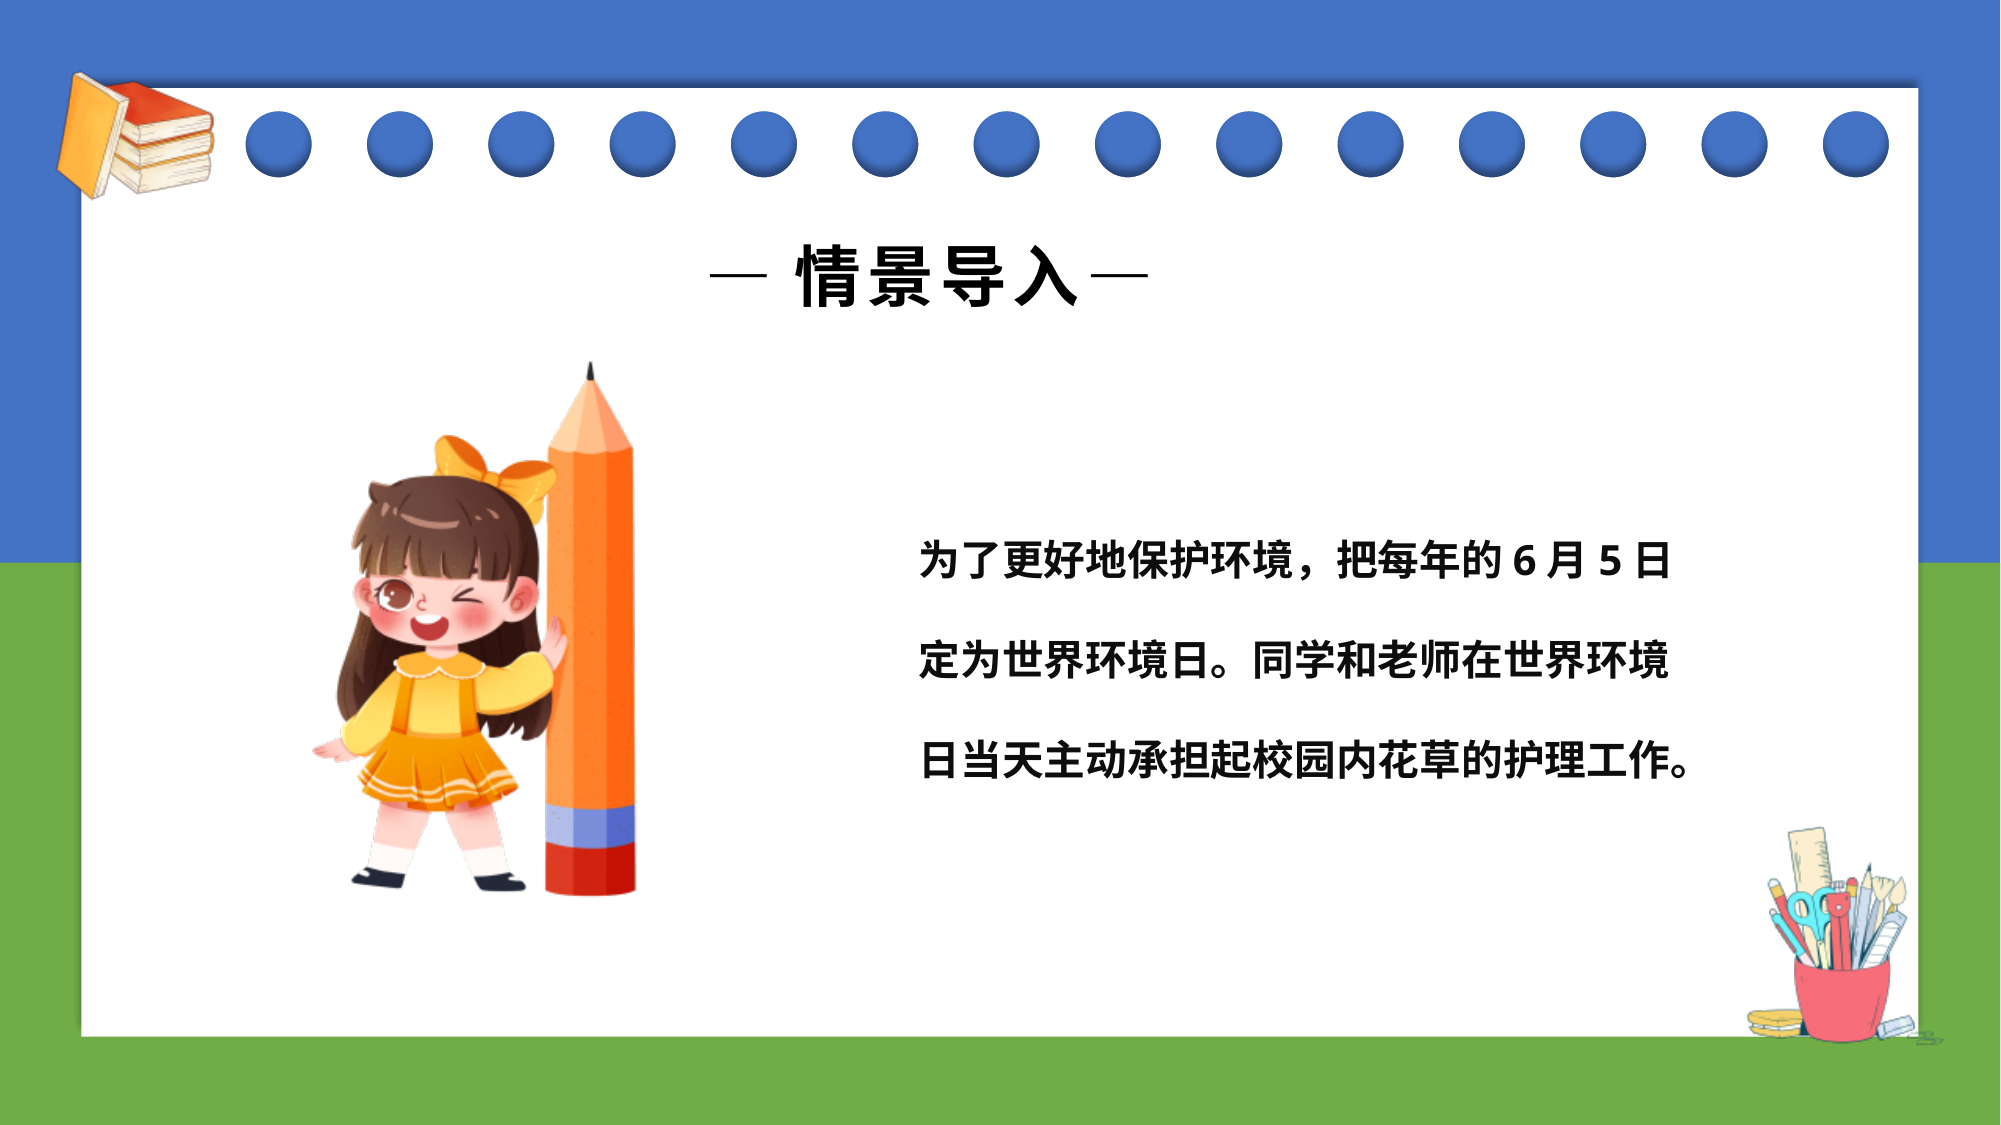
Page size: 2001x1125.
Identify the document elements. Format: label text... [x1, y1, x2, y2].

picture [51, 49, 220, 218]
picture [175, 329, 774, 929]
text_box —情景导入— [693, 238, 1356, 345]
picture [1707, 796, 1984, 1075]
text_box 为了更好地保护环境，把每年的6月5日定为世界环境日。同学和老师在世界环境日当天主动承担起校园内花草的护理工作。 [903, 476, 1726, 792]
